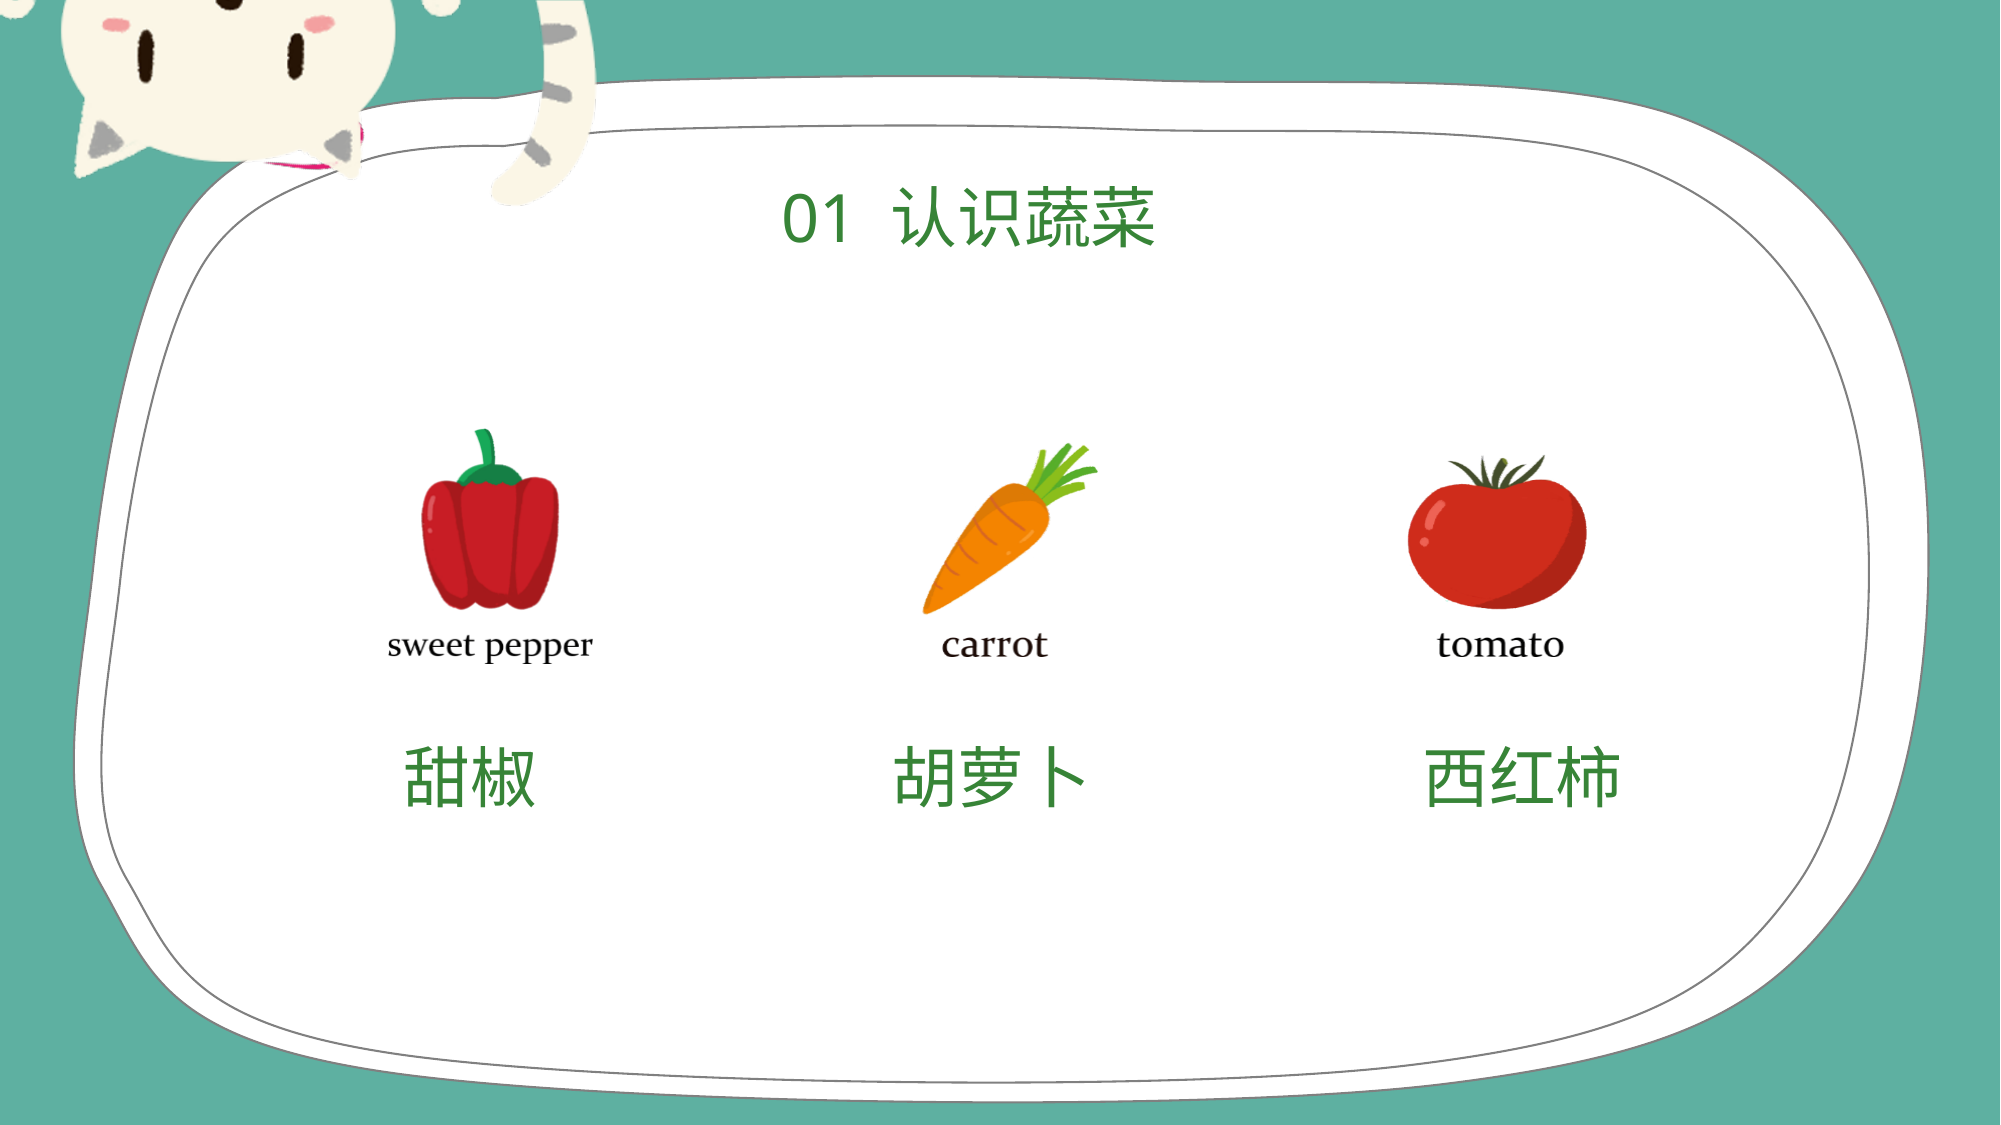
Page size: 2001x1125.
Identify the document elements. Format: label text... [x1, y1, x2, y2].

text_box 西红柿 [1407, 728, 1656, 823]
text_box 胡萝卜 [876, 728, 1124, 823]
text_box 甜椒 [388, 728, 637, 823]
picture [1407, 454, 1596, 657]
picture [917, 440, 1098, 657]
picture [0, 0, 597, 217]
picture [388, 428, 593, 664]
text_box 01 认识蔬菜 [766, 168, 1270, 264]
